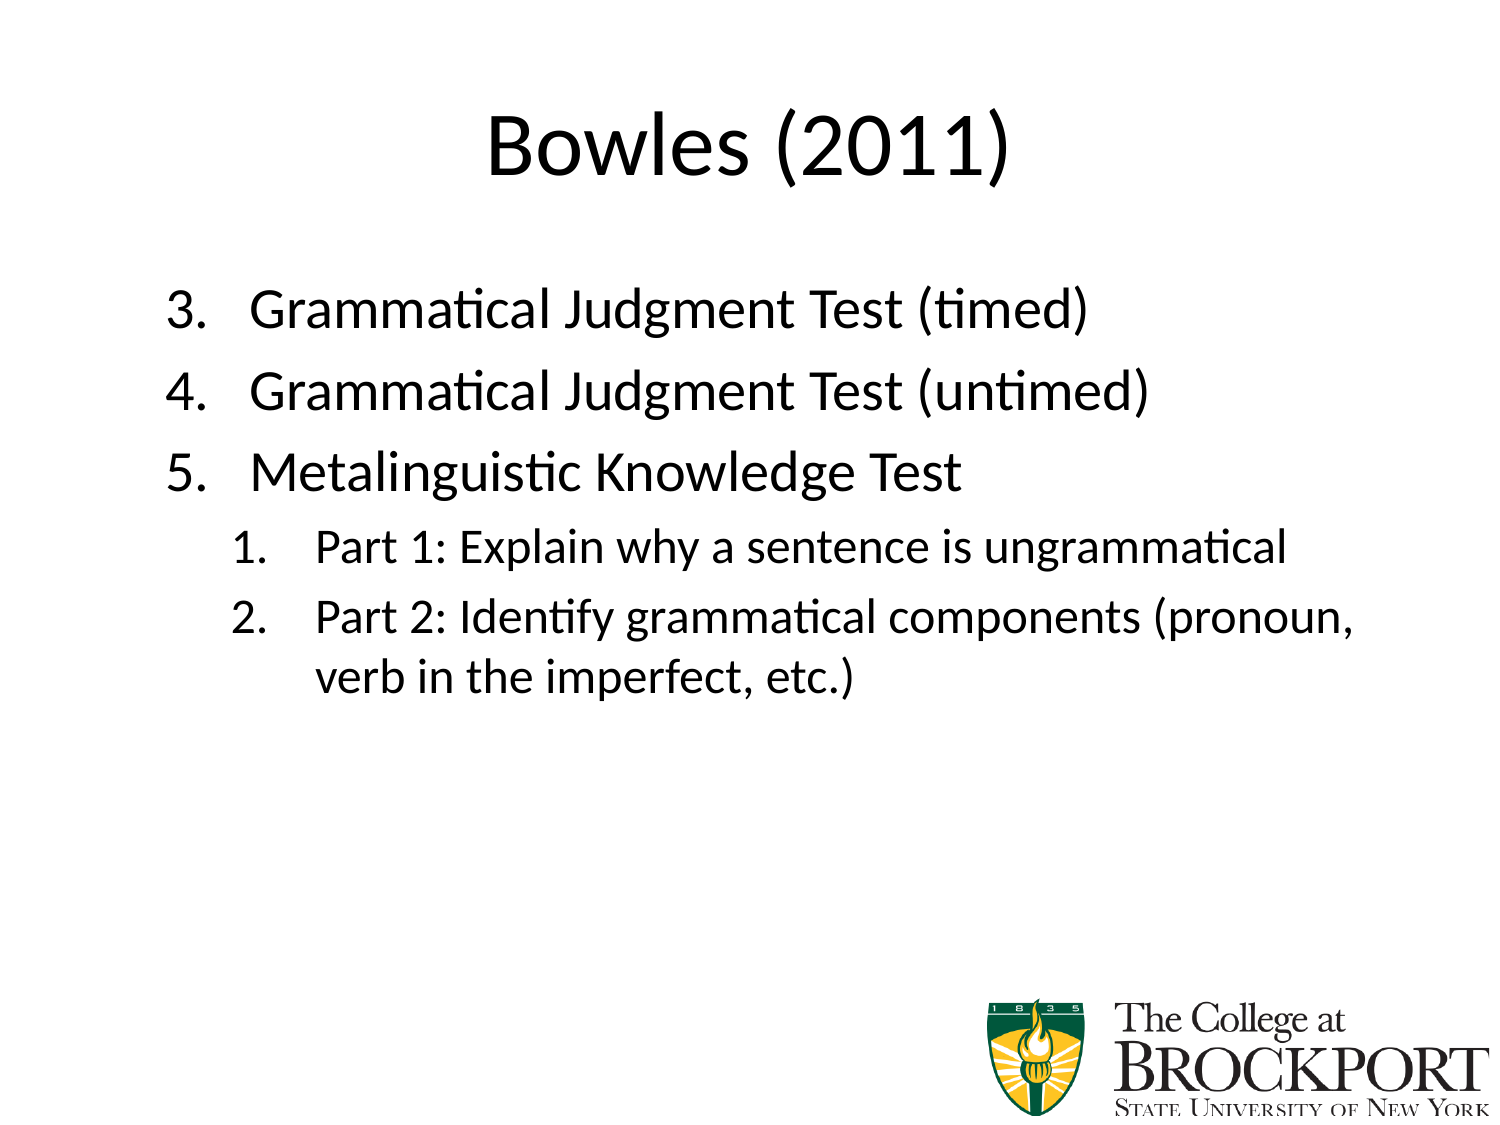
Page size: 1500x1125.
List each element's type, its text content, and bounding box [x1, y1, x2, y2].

list Grammatical Judgment Test (timed) Grammatical Judgment Test (untimed) Metalinguistic Knowledge Test Part 1: Explain why a sentence is ungrammatical Part 2: Identify grammatical components (pronoun, verb in the imperfect, etc.) [75, 262, 1425, 1005]
title Bowles (2011) [75, 45, 1425, 233]
